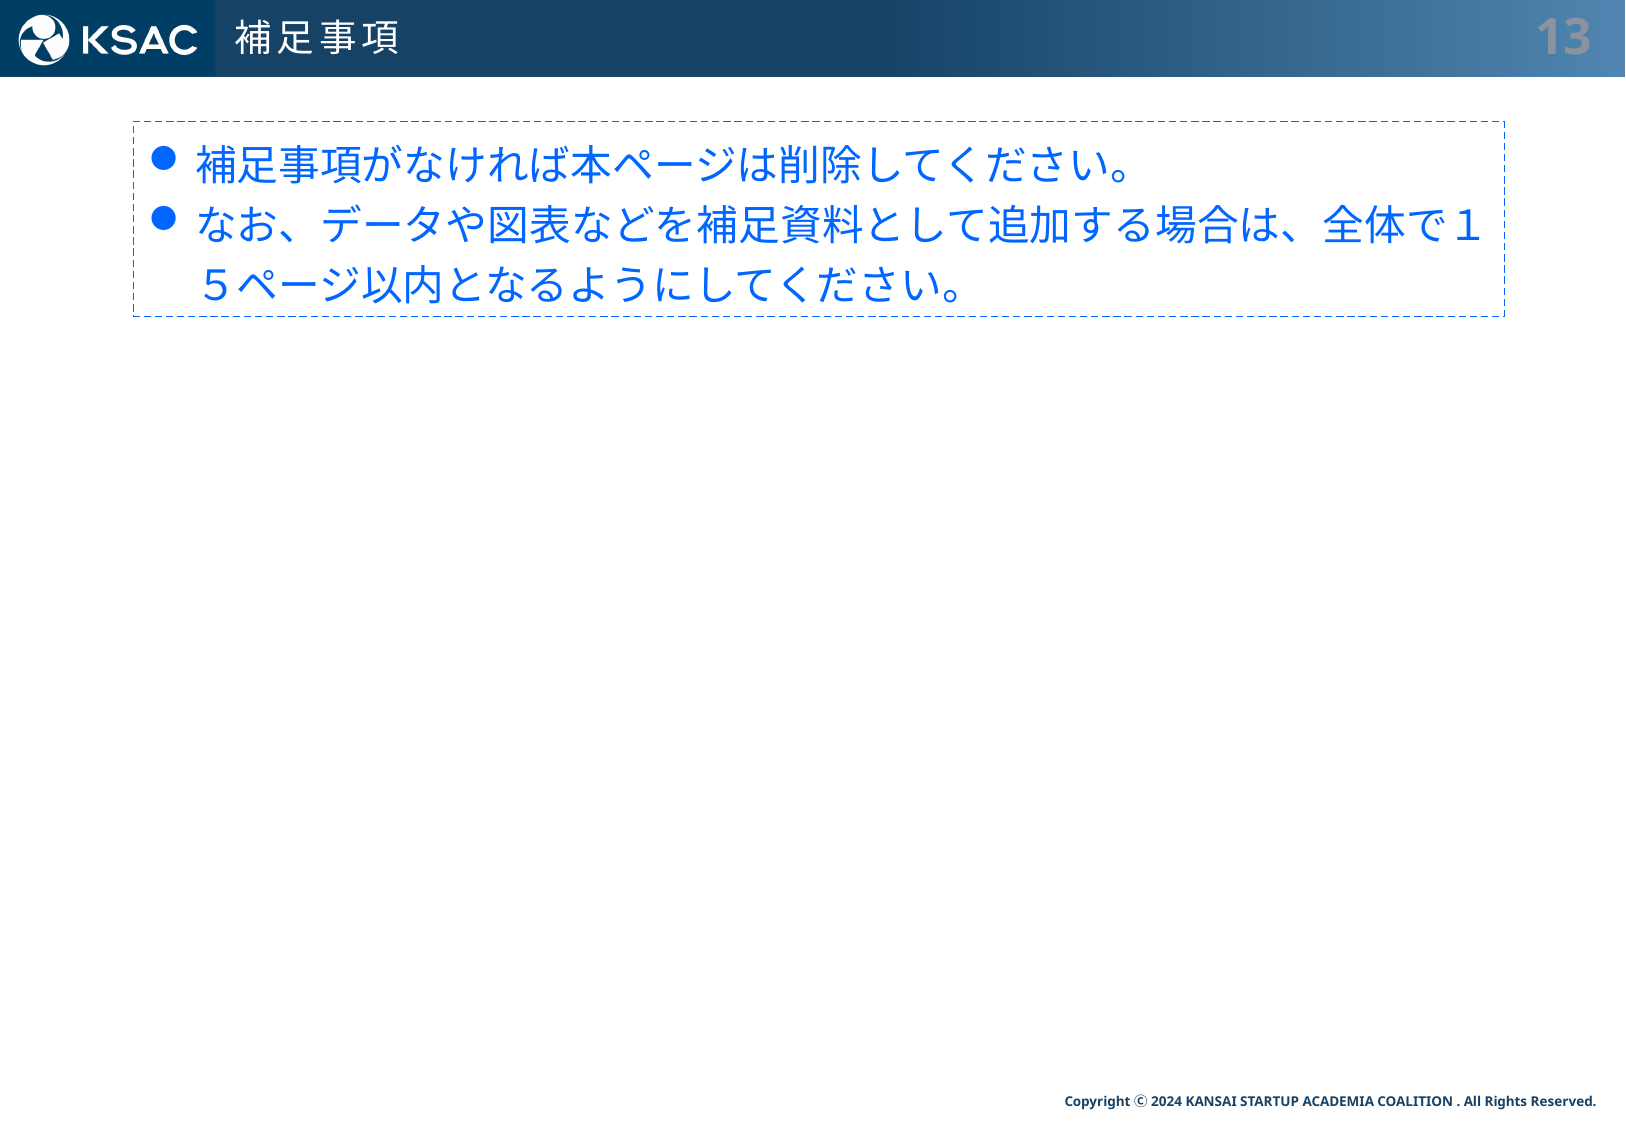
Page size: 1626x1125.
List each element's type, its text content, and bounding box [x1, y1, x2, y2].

text_box 補足事項 [219, 6, 415, 66]
picture [0, 0, 216, 76]
text_box 補足事項がなければ本ページは削除してください。 なお、データや図表などを補足資料として追加する場合は、全体で１５ページ以内となるようにしてください。 [133, 121, 1505, 317]
slide_number 12 [1428, 8, 1608, 69]
